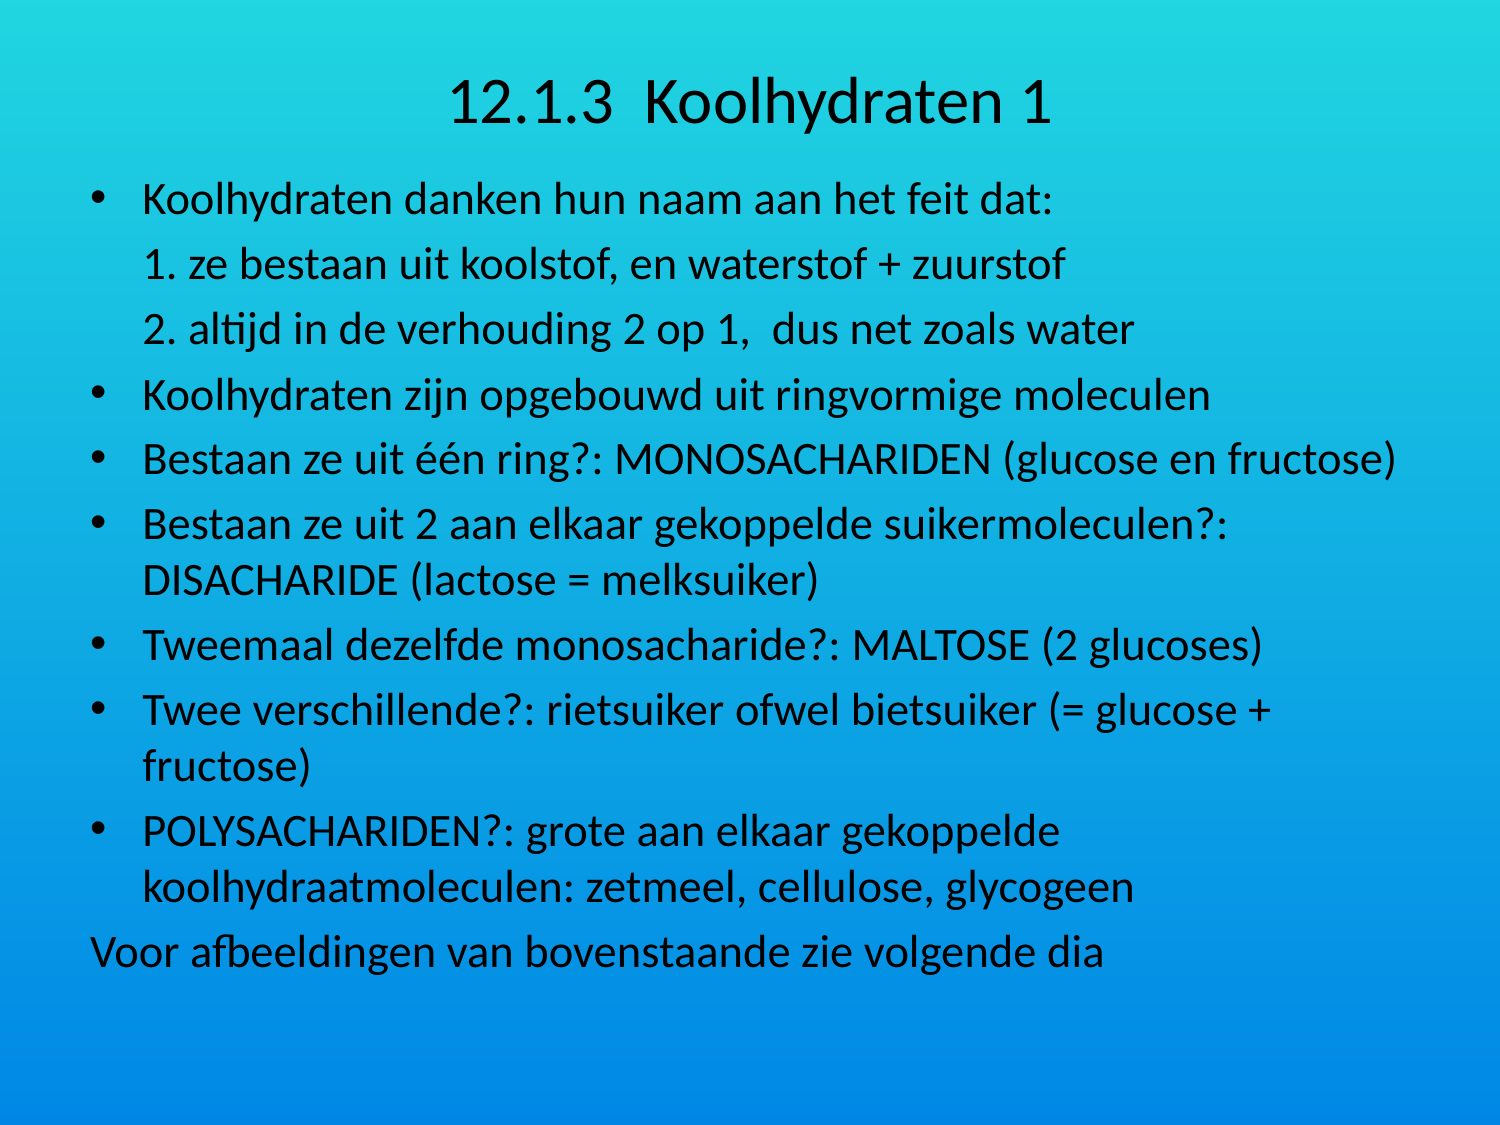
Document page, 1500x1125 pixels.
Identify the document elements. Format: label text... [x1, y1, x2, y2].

list Koolhydraten danken hun naam aan het feit dat: 1. ze bestaan uit koolstof, en waterstof + zuurstof 2. altijd in de verhouding 2 op 1, dus net zoals water Koolhydraten zijn opgebouwd uit ringvormige moleculen Bestaan ze uit één ring?: MONOSACHARIDEN (glucose en fructose) Bestaan ze uit 2 aan elkaar gekoppelde suikermoleculen?: DISACHARIDE (lactose = melksuiker) Tweemaal dezelfde monosacharide?: MALTOSE (2 glucoses) Twee verschillende?: rietsuiker ofwel bietsuiker (= glucose + fructose) POLYSACHARIDEN?: grote aan elkaar gekoppelde koolhydraatmoleculen: zetmeel, cellulose, glycogeen Voor afbeeldingen van bovenstaande zie volgende dia [75, 160, 1425, 1047]
title 12.1.3 Koolhydraten 1 [75, 45, 1425, 149]
